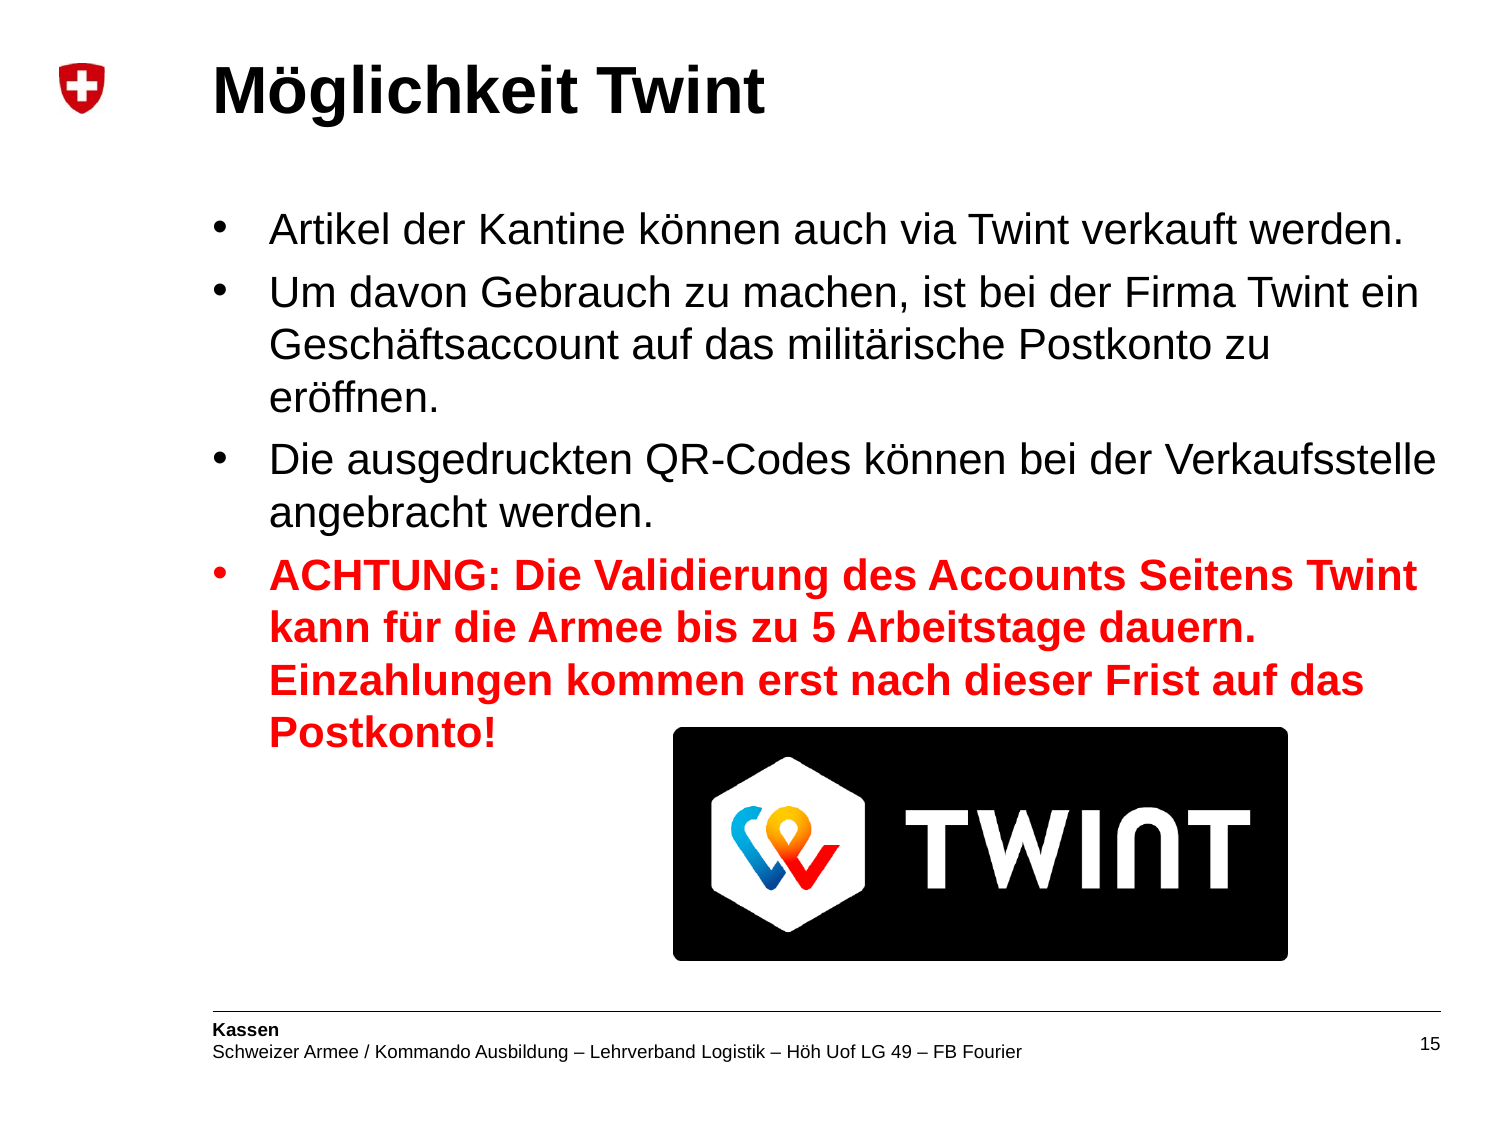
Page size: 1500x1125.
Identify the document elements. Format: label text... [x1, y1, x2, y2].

list Artikel der Kantine können auch via Twint verkauft werden. Um davon Gebrauch zu machen, ist bei der Firma Twint ein Geschäftsaccount auf das militärische Postkonto zu eröffnen. Die ausgedruckten QR-Codes können bei der Verkaufsstelle angebracht werden. ACHTUNG: Die Validierung des Accounts Seitens Twint kann für die Armee bis zu 5 Arbeitstage dauern. Einzahlungen kommen erst nach dieser Frist auf das Postkonto! [212, 200, 1441, 1004]
title Möglichkeit Twint [212, 46, 1442, 192]
picture [672, 727, 1288, 961]
picture [59, 63, 105, 114]
